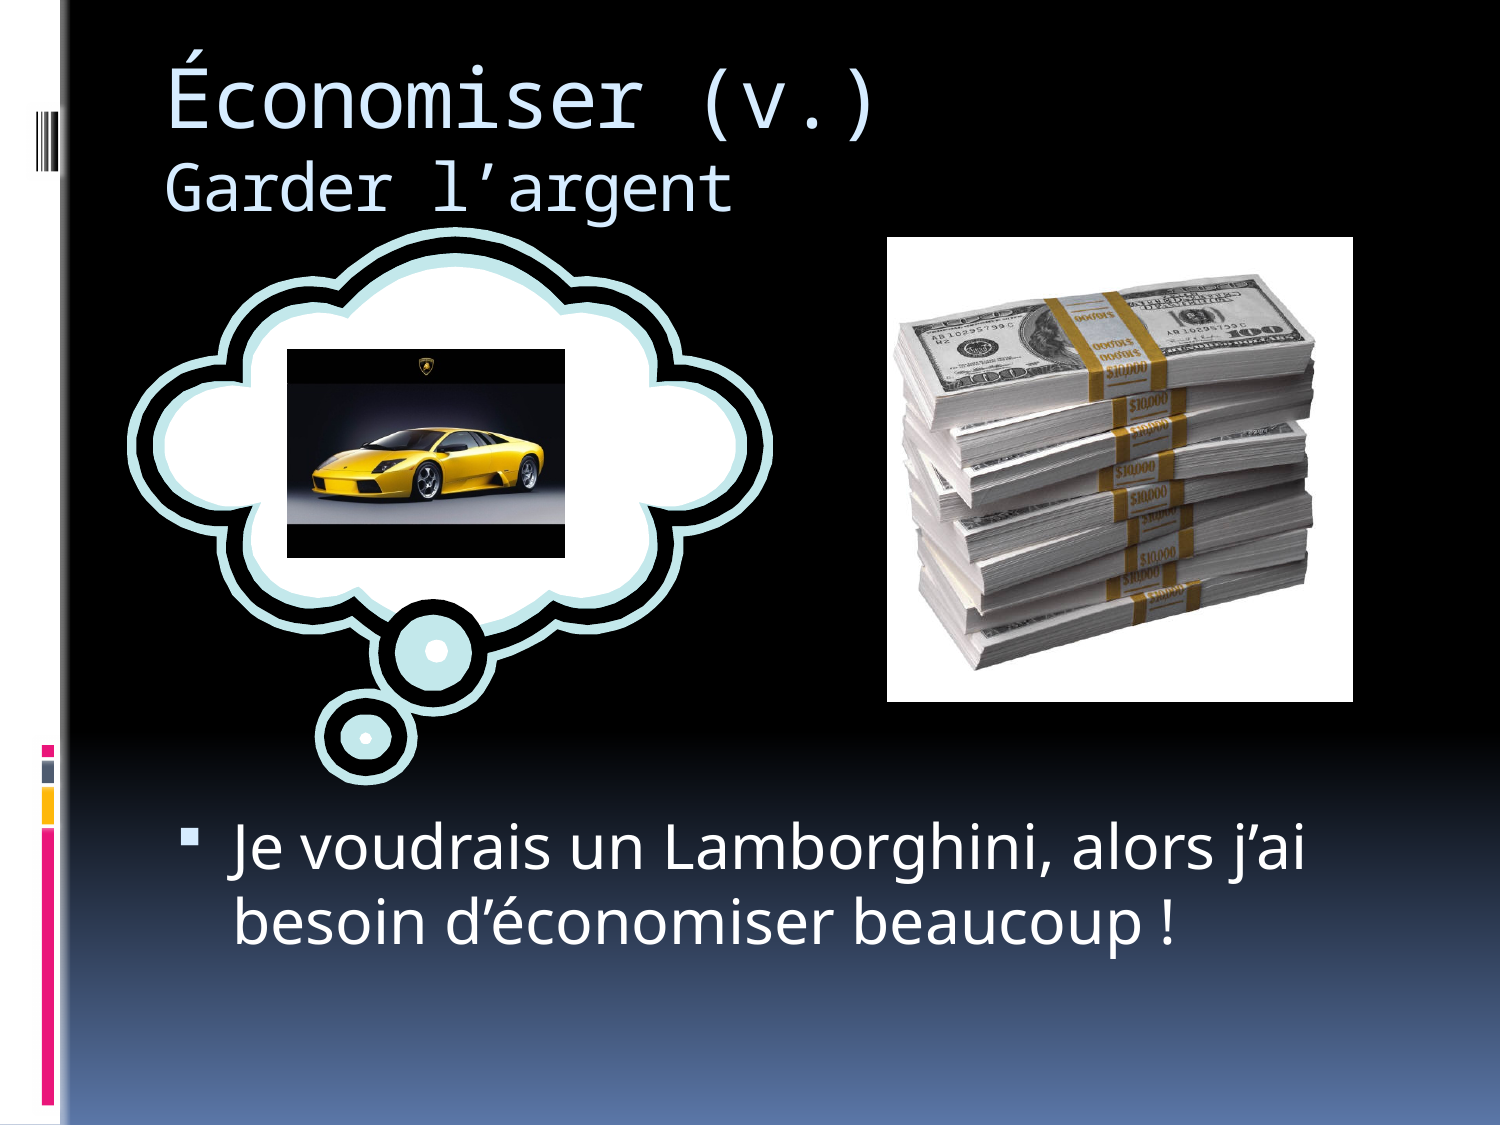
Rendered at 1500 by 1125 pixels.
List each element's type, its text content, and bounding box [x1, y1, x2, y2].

picture [887, 237, 1353, 703]
title Économiser (v.) Garder l’argent [150, 37, 1425, 234]
list Je voudrais un Lamborghini, alors j’ai besoin d’économiser beaucoup ! [150, 800, 1425, 1043]
picture [124, 224, 776, 788]
